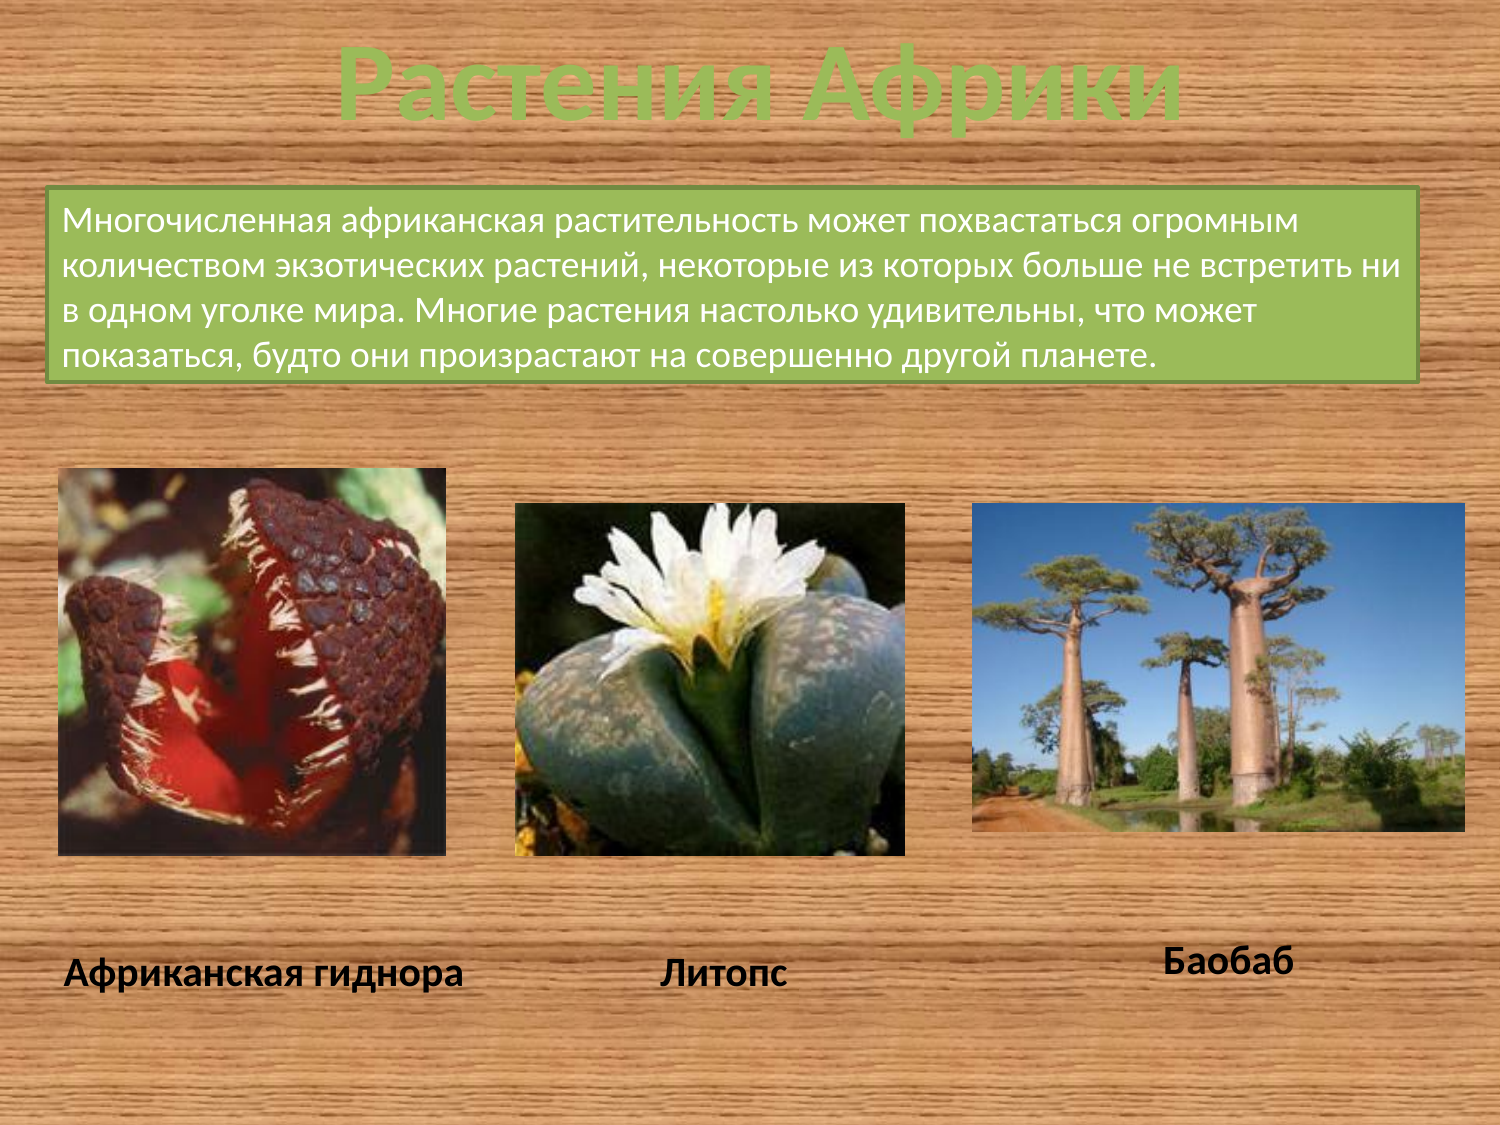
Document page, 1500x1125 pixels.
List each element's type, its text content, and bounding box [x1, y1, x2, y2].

text_box Многочисленная африканская растительность может похвастаться огромным количеством экзотических растений, некоторые из которых больше не встретить ни в одном уголке мира. Многие растения настолько удивительны, что может показаться, будто они произрастают на совершенно другой планете. [45, 185, 1420, 384]
text_box Баобаб [1148, 925, 1313, 991]
text_box Литопс [645, 937, 803, 1003]
text_box Растения Африки [320, 0, 1202, 150]
picture [0, 0, 1500, 1125]
text_box Африканская гиднора [48, 937, 480, 1003]
